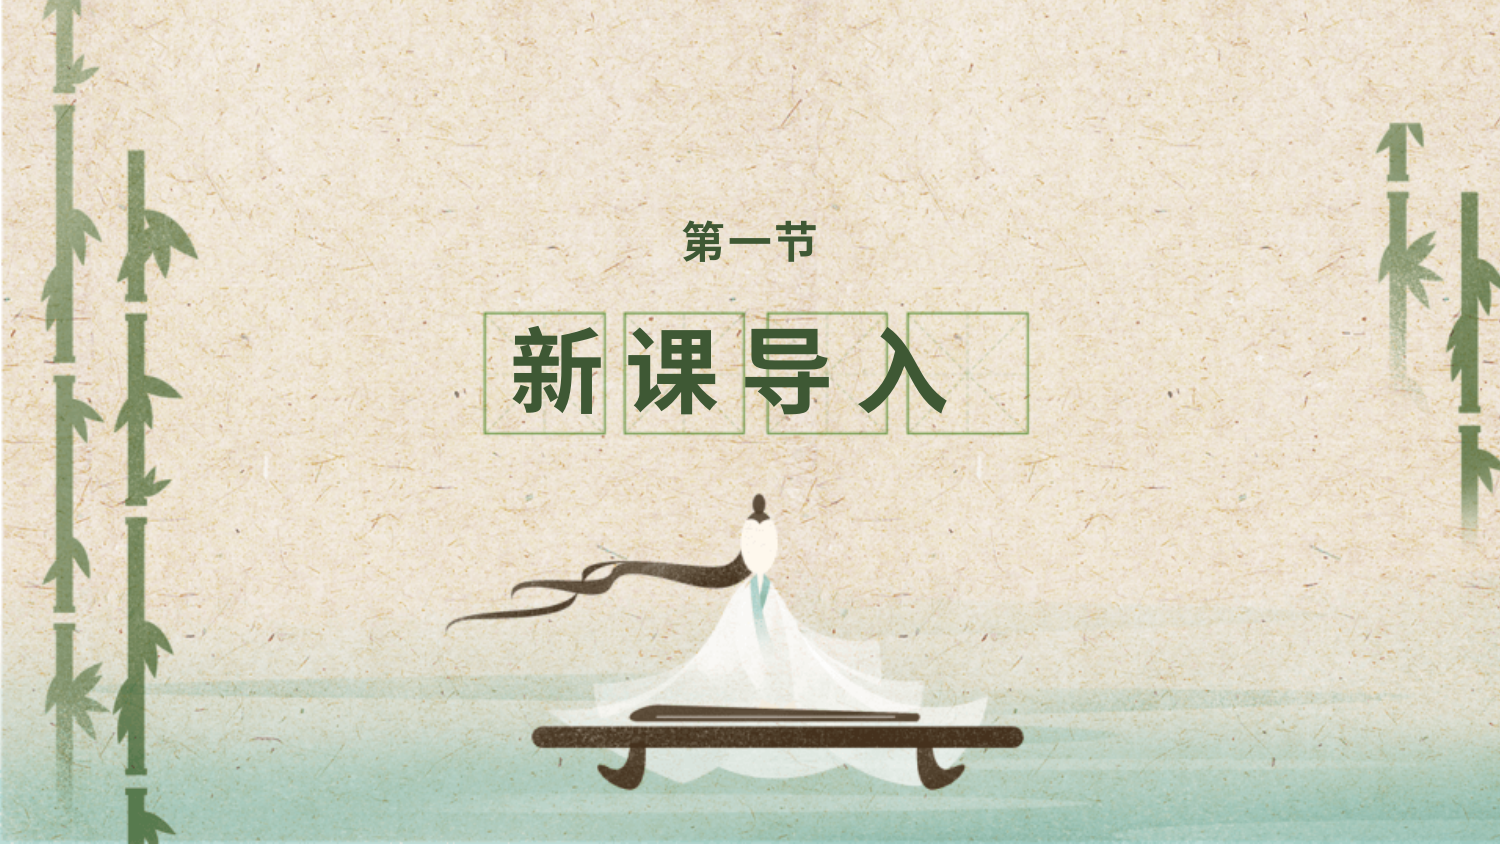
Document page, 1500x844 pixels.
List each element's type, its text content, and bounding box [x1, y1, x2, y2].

text_box 第一节 [669, 209, 831, 273]
text_box 新 课 导 入 [499, 306, 961, 431]
picture [0, 0, 1500, 844]
